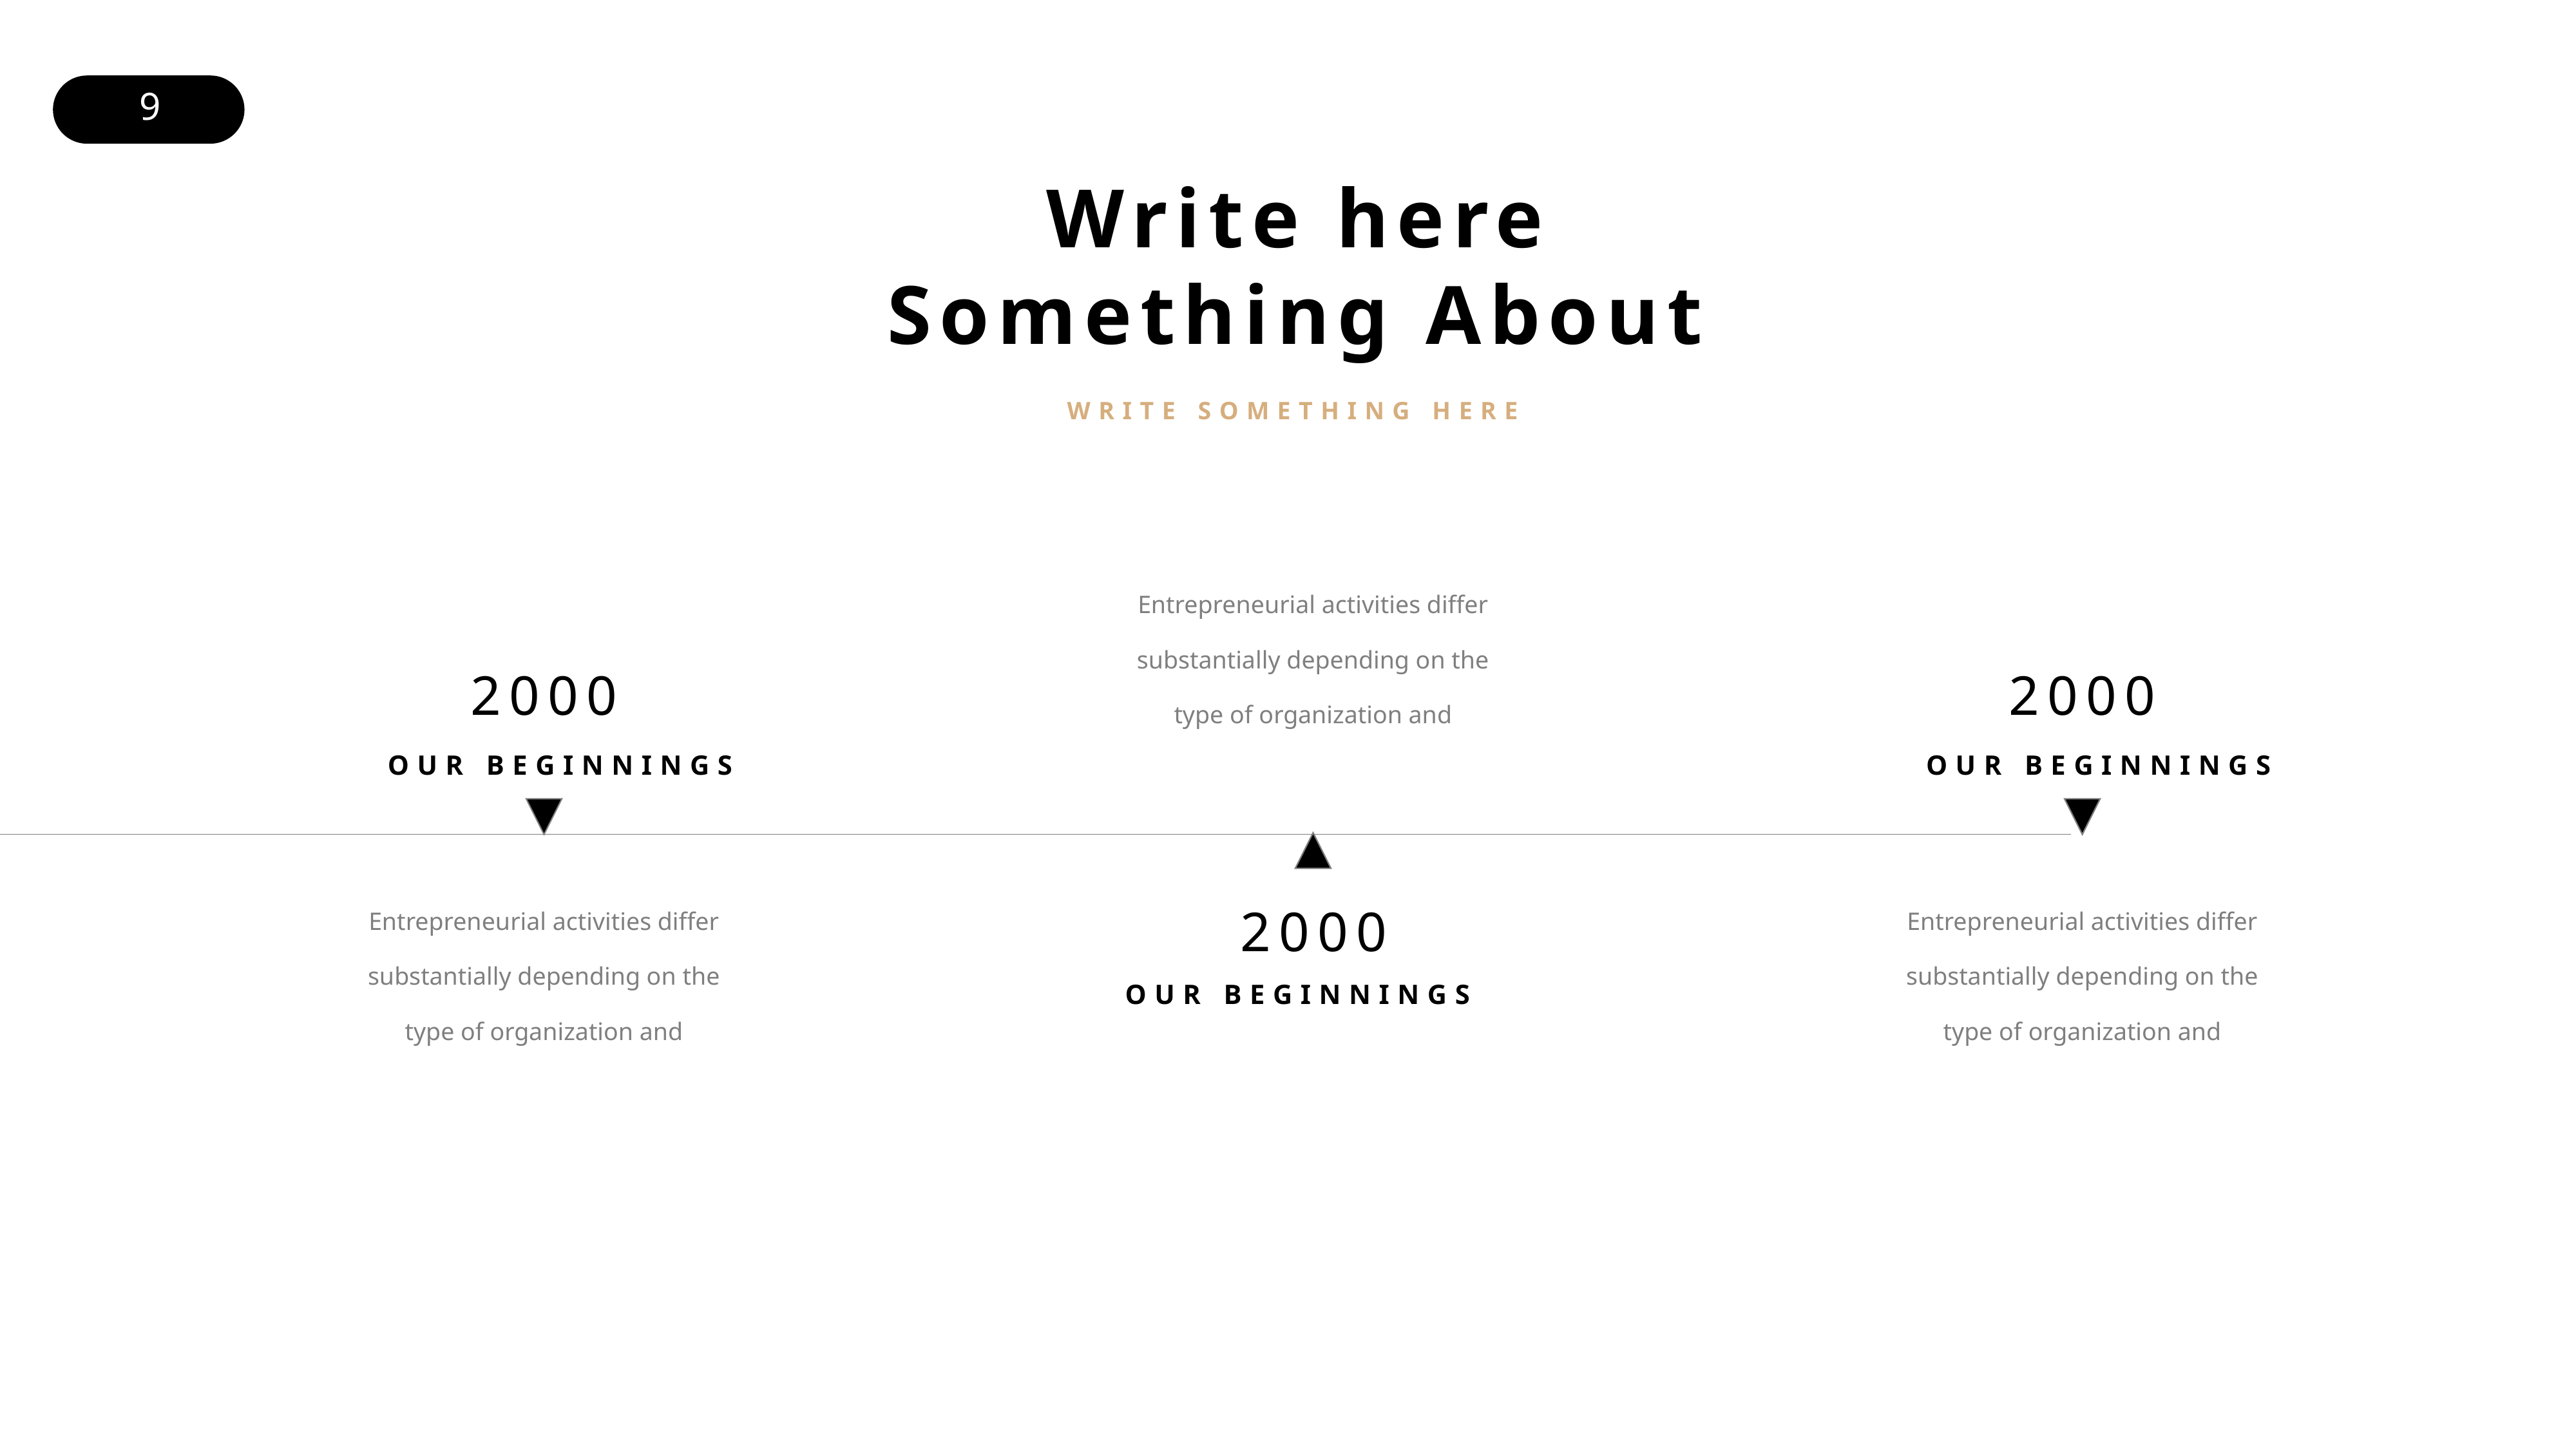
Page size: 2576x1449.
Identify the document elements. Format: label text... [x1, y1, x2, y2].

text_box WRITE SOMETHING HERE [995, 376, 1590, 430]
text_box Entrepreneurial activities differ substantially depending on the type of organization and [334, 875, 754, 1050]
text_box OUR BEGINNINGS [378, 743, 742, 786]
text_box Entrepreneurial activities differ substantially depending on the type of organization and [1872, 875, 2293, 1050]
text_box [525, 798, 563, 834]
text_box 2000 [1999, 656, 2166, 731]
text_box Entrepreneurial activities differ substantially depending on the type of organization and [1103, 558, 1523, 734]
text_box [1294, 835, 1332, 869]
text_box OUR BEGINNINGS [1115, 972, 1480, 1015]
text_box 2000 [461, 656, 627, 731]
text_box 2000 [1230, 893, 1397, 967]
text_box [2063, 798, 2101, 837]
text_box OUR BEGINNINGS [1916, 743, 2281, 786]
text_box Write here Something About [736, 162, 1855, 366]
